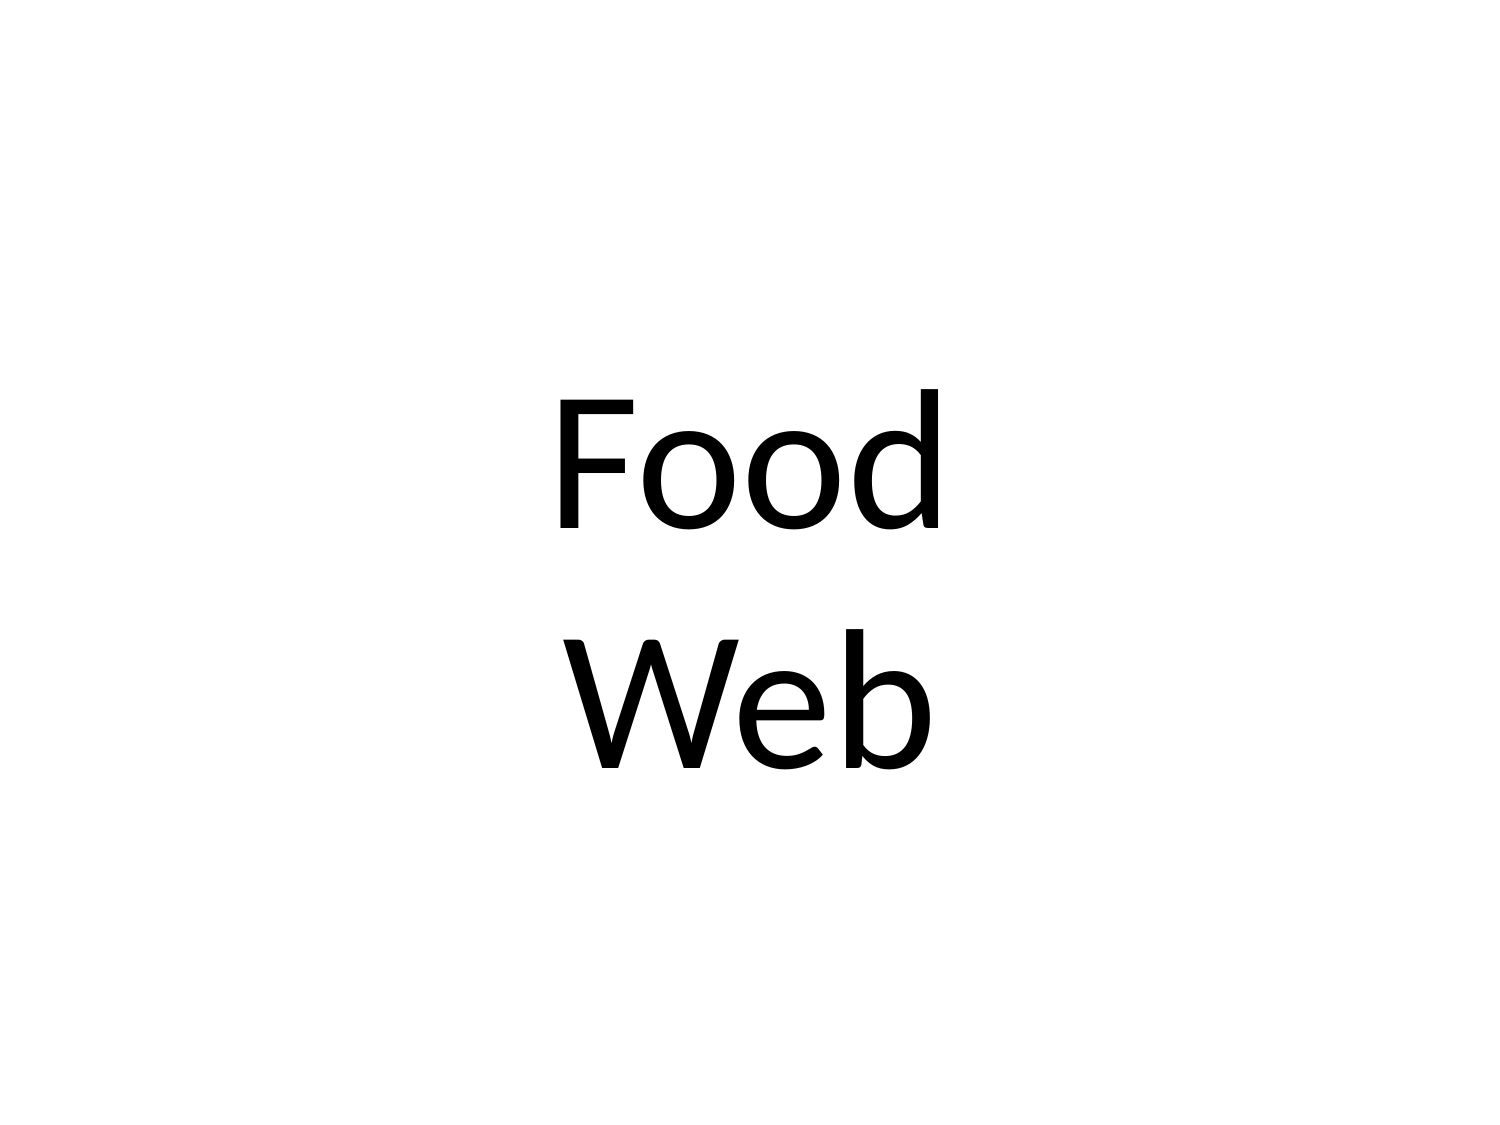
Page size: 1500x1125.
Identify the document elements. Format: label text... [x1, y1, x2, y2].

title Food Web [112, 50, 1388, 1088]
